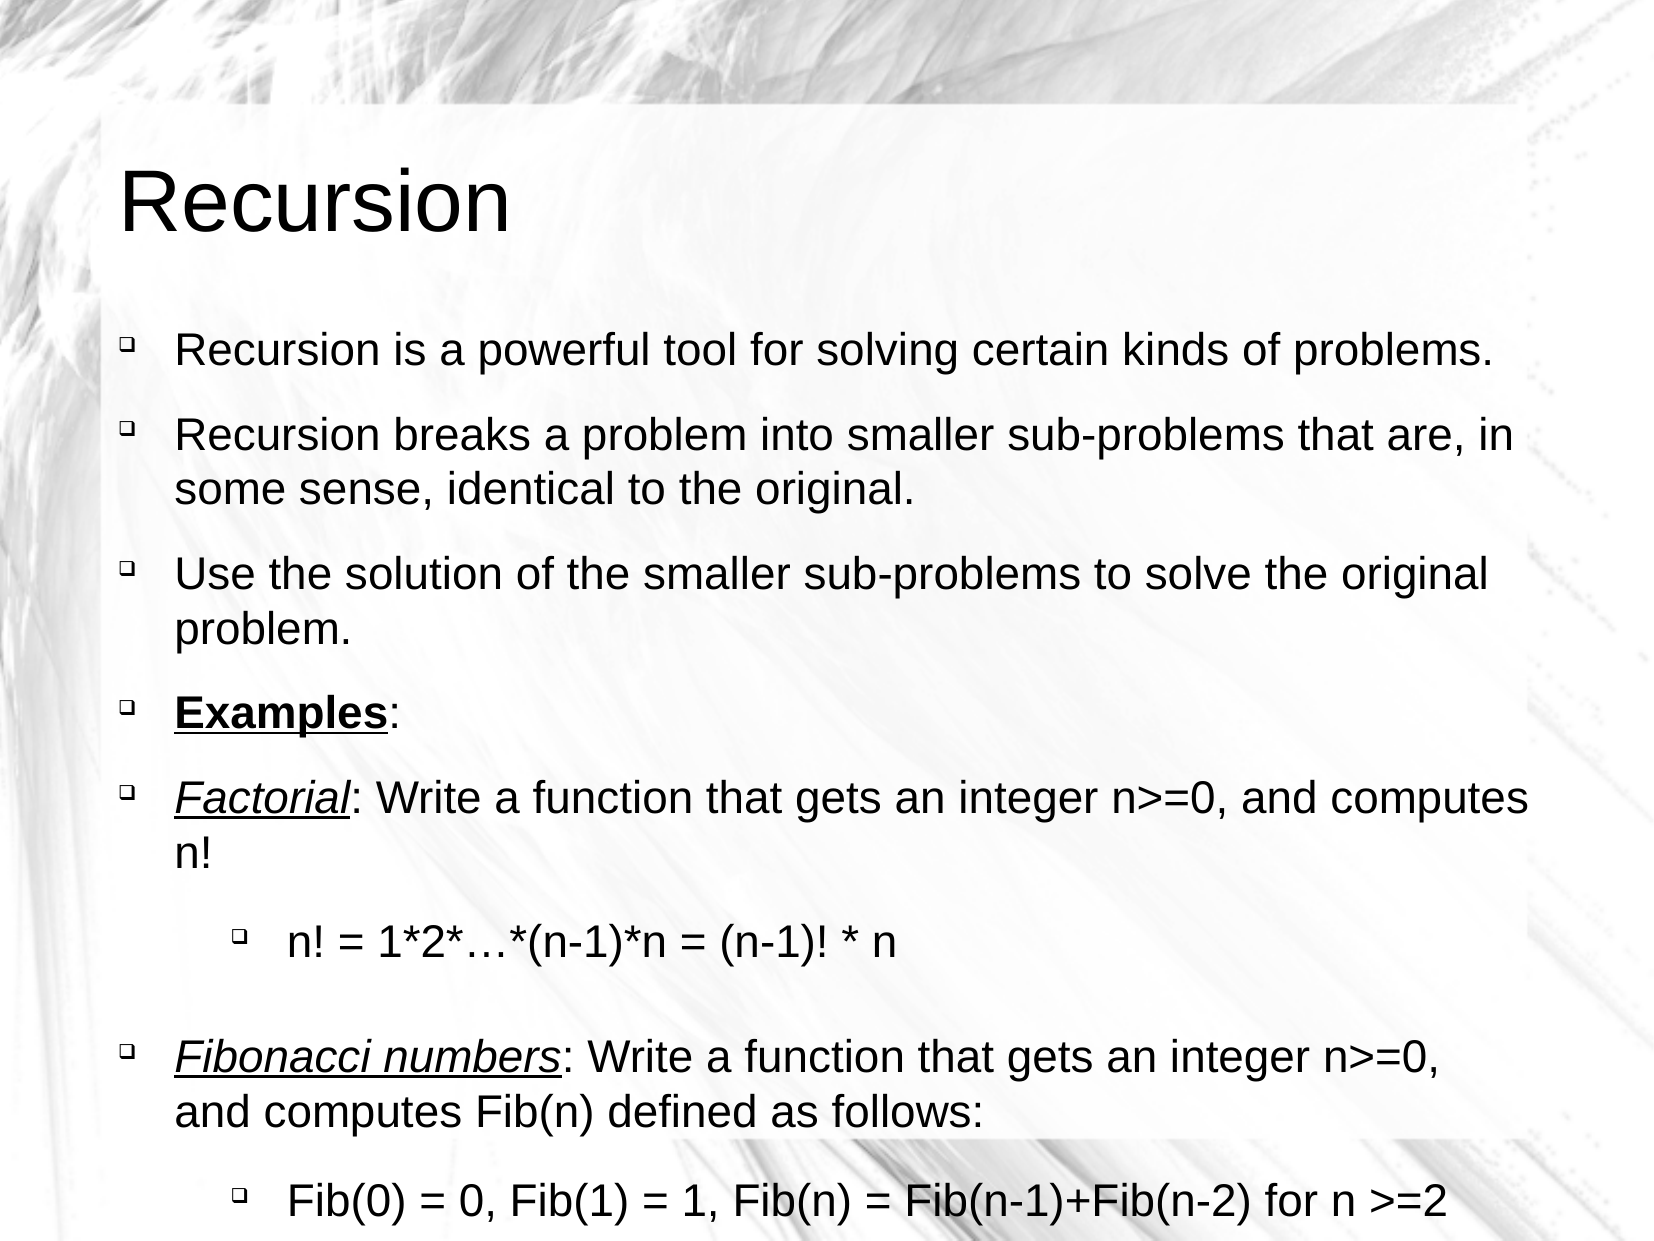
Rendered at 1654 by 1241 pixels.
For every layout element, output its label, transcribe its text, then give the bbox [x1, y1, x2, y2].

text_box Recursion [118, 93, 1535, 299]
list Recursion is a powerful tool for solving certain kinds of problems. Recursion breaks a problem into smaller sub-problems that are, in some sense, identical to the original. Use the solution of the smaller sub-problems to solve the original problem. Examples: Factorial: Write a function that gets an integer n>=0, and computes n! n! = 1*2*…*(n-1)*n = (n-1)! * n Fibonacci numbers: Write a function that gets an integer n>=0, and computes Fib(n) defined as follows: Fib(0) = 0, Fib(1) = 1, Fib(n) = Fib(n-1)+Fib(n-2) for n >=2 [118, 319, 1571, 1180]
picture [0, 0, 1654, 1241]
